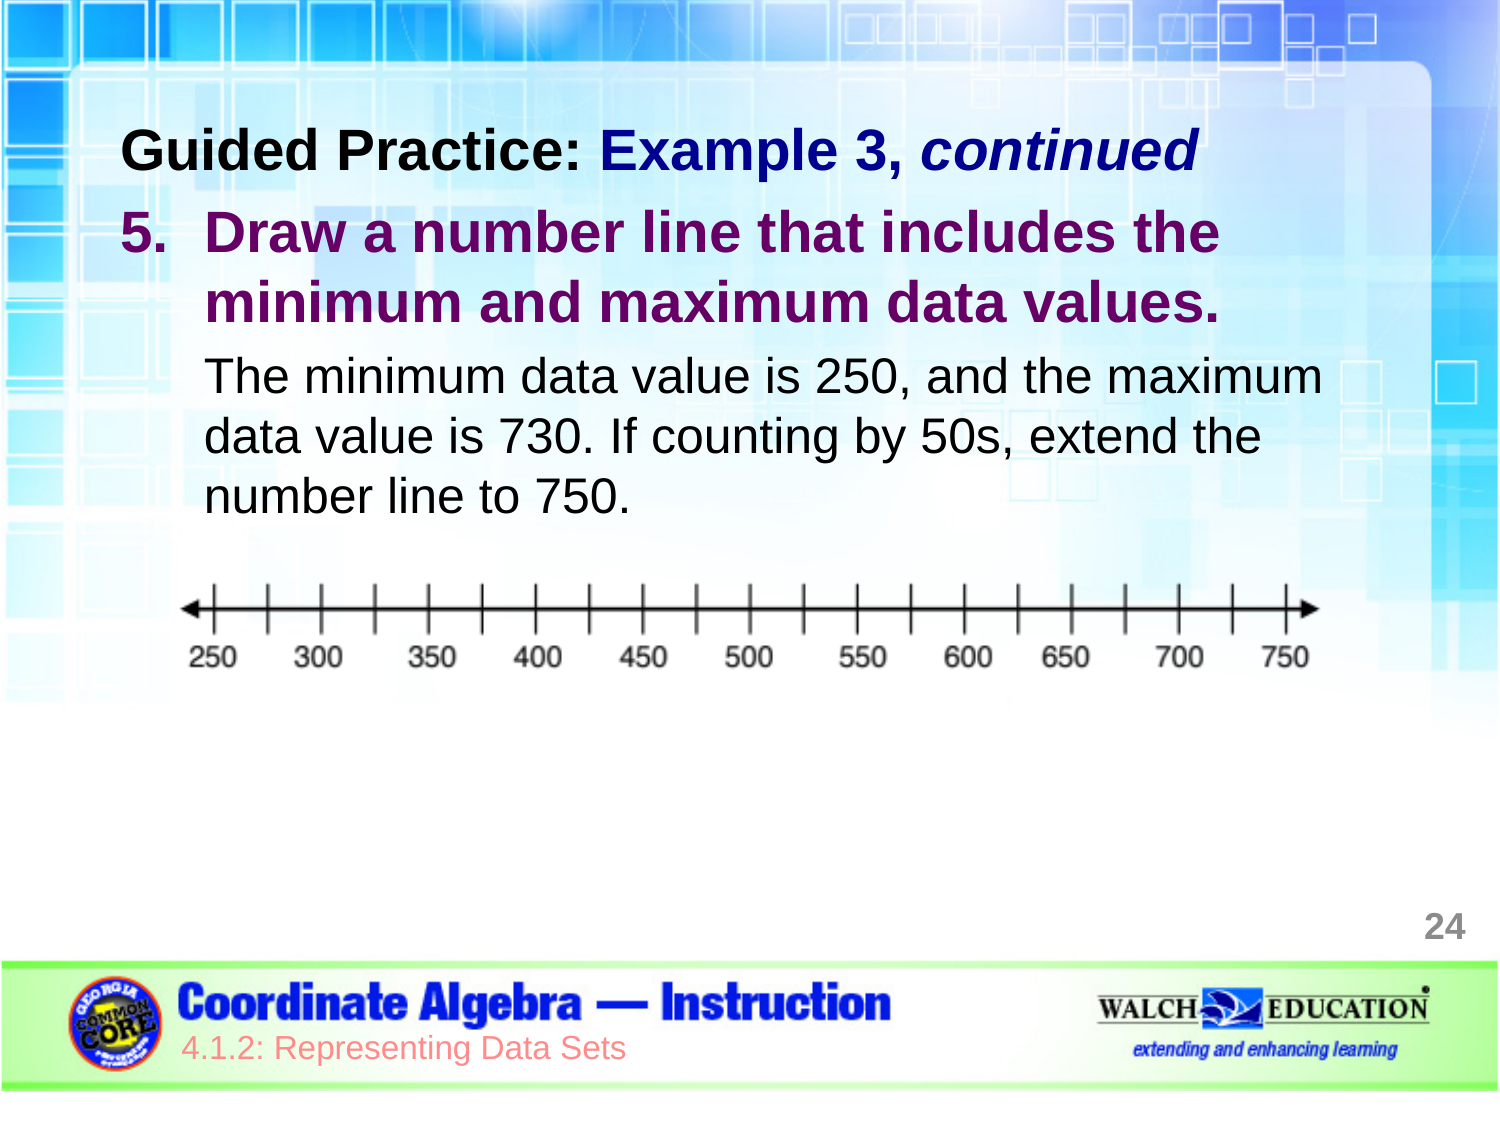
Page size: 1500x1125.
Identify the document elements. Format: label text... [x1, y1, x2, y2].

subtitle Guided Practice: Example 3, continued Draw a number line that includes the minimum and maximum data values. The minimum data value is 250, and the maximum data value is 730. If counting by 50s, extend the number line to 750. [105, 105, 1414, 925]
picture [1, 0, 1500, 1091]
slide_number 24 [1361, 901, 1481, 949]
footer 4.1.2: Representing Data Sets [166, 1024, 1080, 1069]
